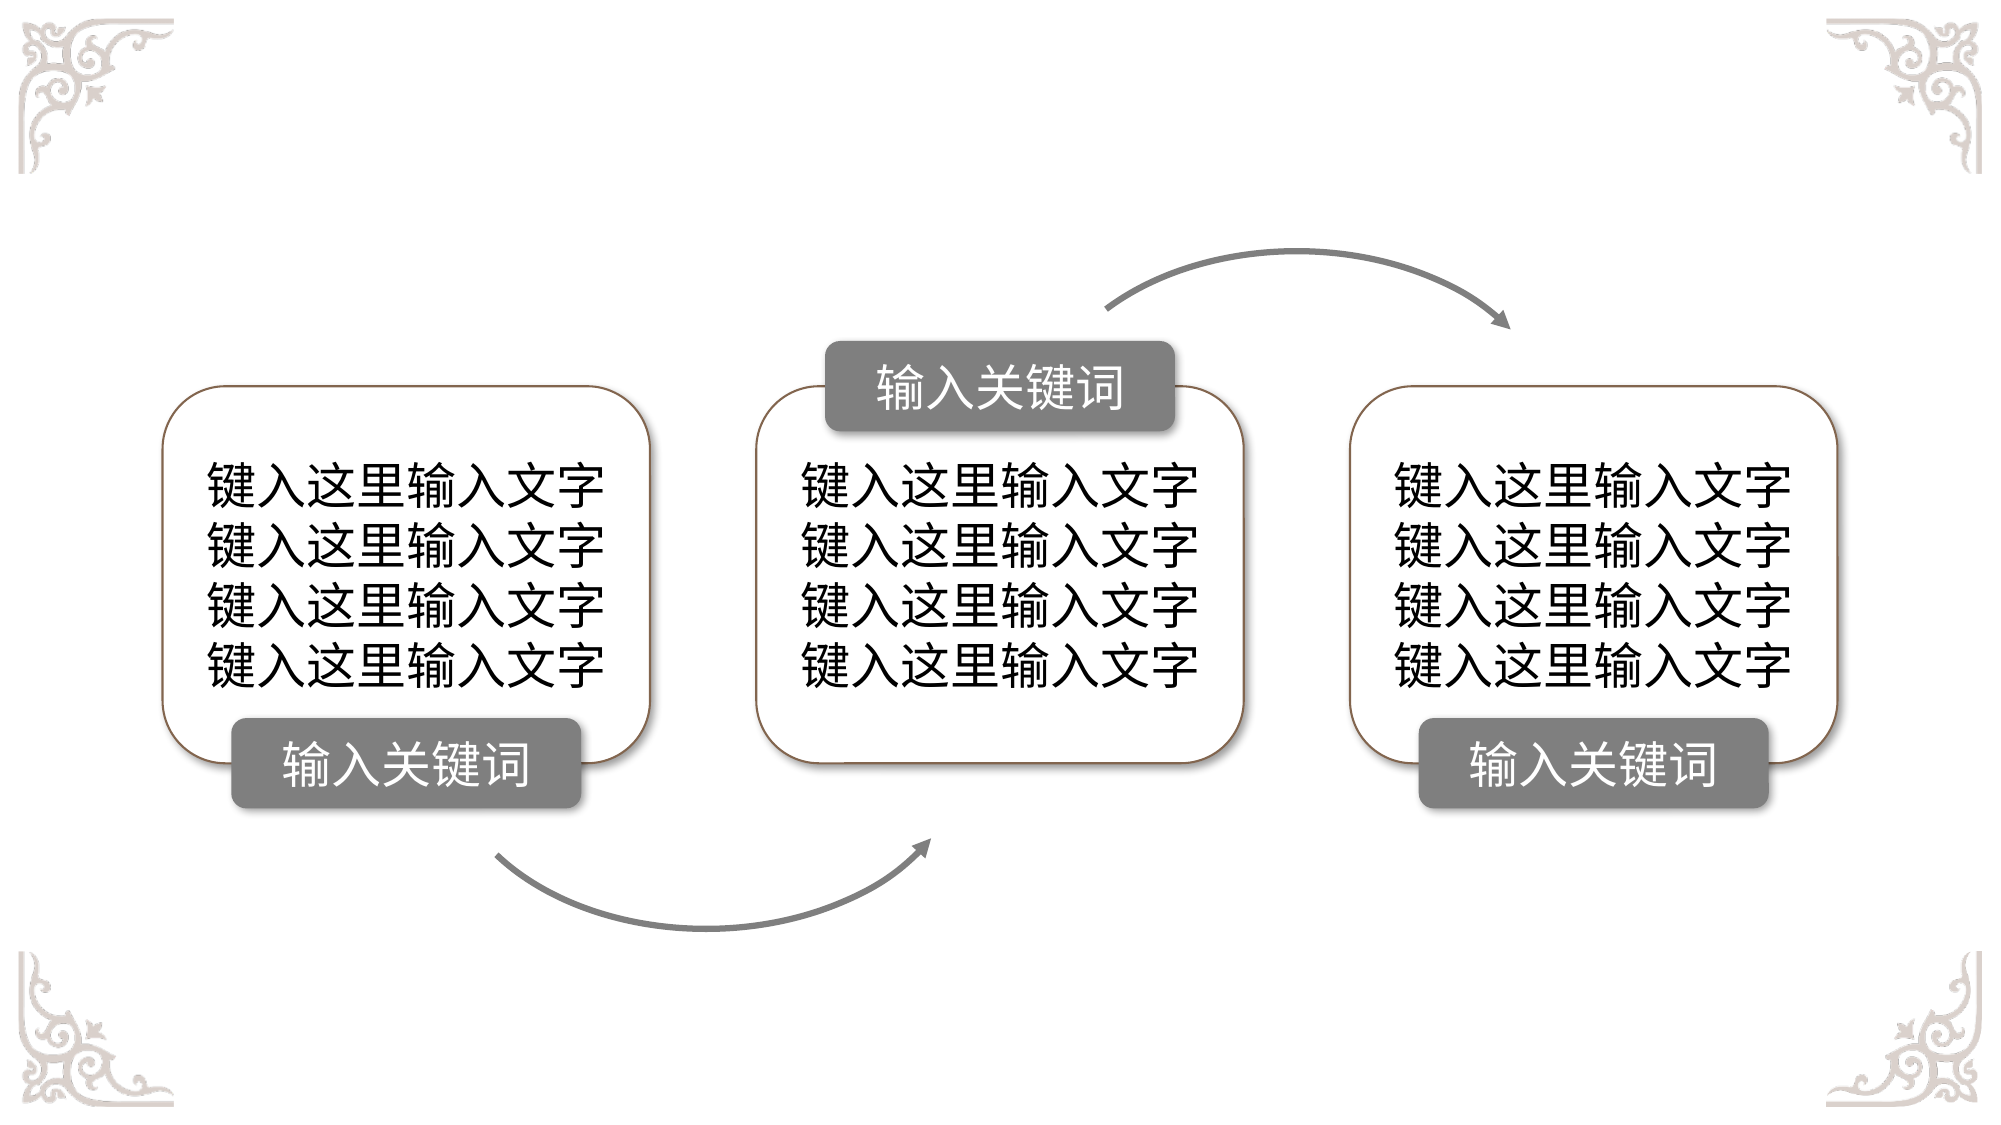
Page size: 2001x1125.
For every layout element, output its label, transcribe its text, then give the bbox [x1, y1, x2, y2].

text_box 输入关键词 [1417, 717, 1770, 810]
text_box 键入这里输入文字键入这里输入文字键入这里输入文字键入这里输入文字 [1348, 385, 1839, 765]
text_box 键入这里输入文字键入这里输入文字键入这里输入文字键入这里输入文字 [161, 385, 652, 765]
picture [1826, 951, 1982, 1107]
text_box [1105, 250, 1511, 432]
text_box 输入关键词 [230, 717, 583, 810]
picture [1827, 19, 1981, 173]
text_box [496, 748, 932, 930]
picture [19, 952, 173, 1106]
picture [19, 19, 173, 173]
text_box 键入这里输入文字键入这里输入文字键入这里输入文字键入这里输入文字 [755, 385, 1245, 765]
text_box 输入关键词 [823, 339, 1177, 433]
